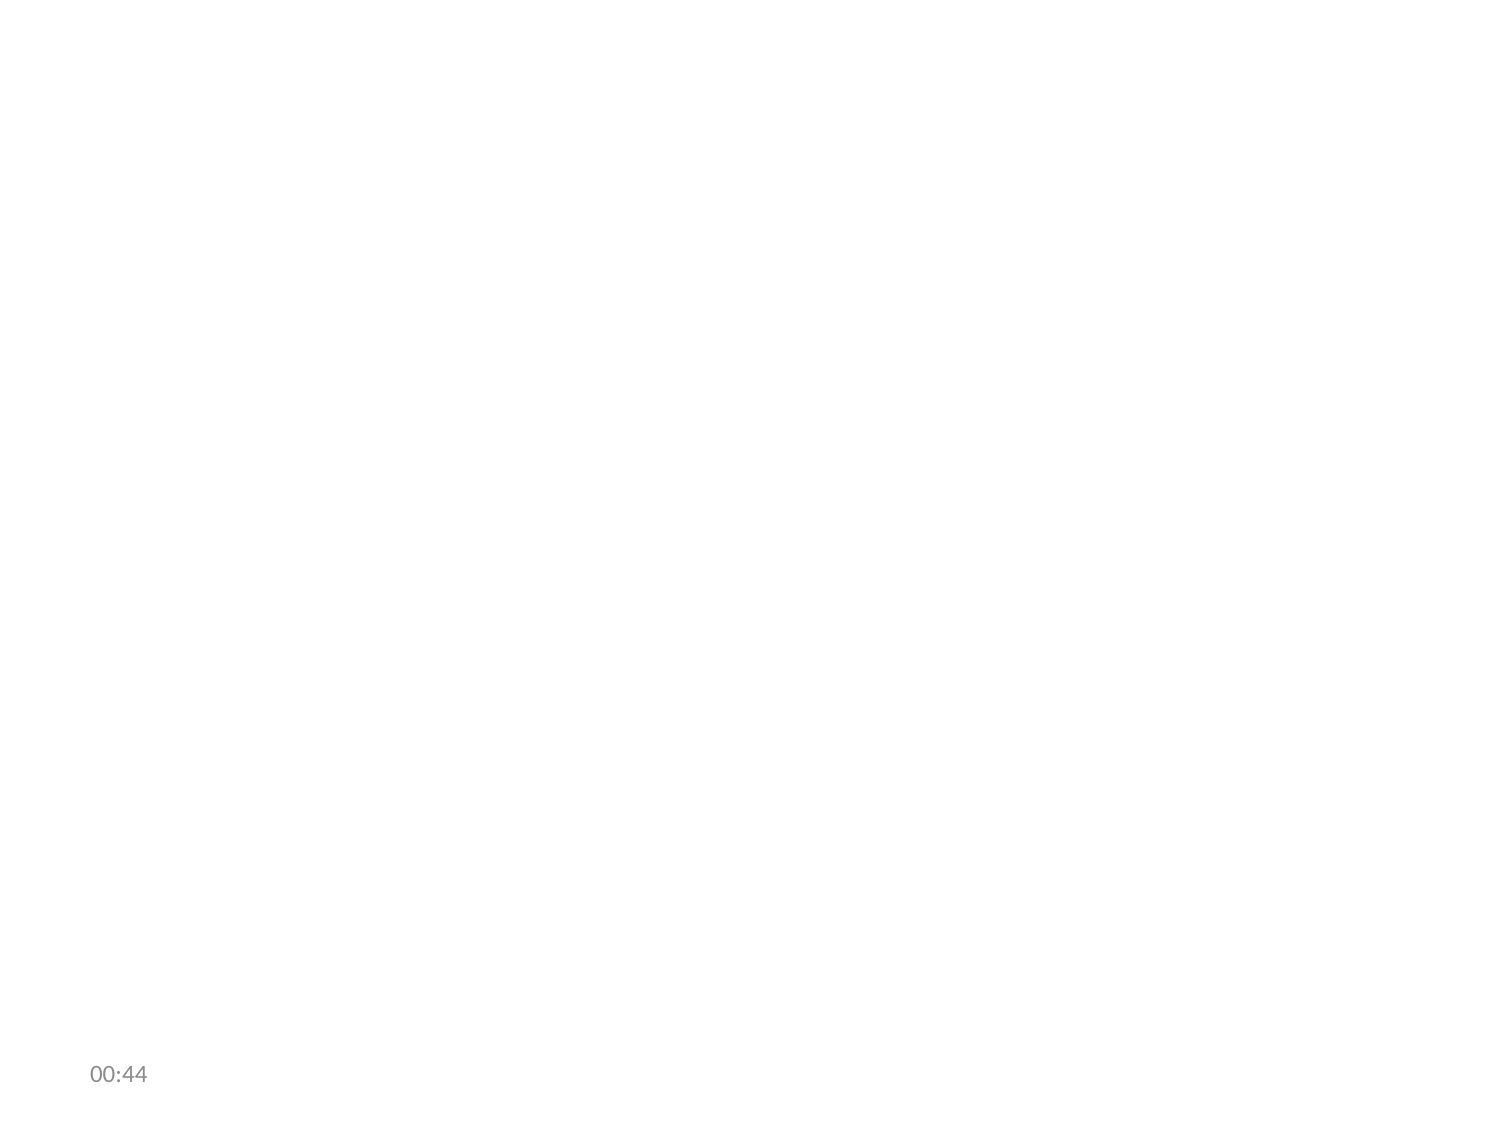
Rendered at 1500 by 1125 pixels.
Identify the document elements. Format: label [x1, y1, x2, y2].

slide_number [75, 1042, 425, 1103]
